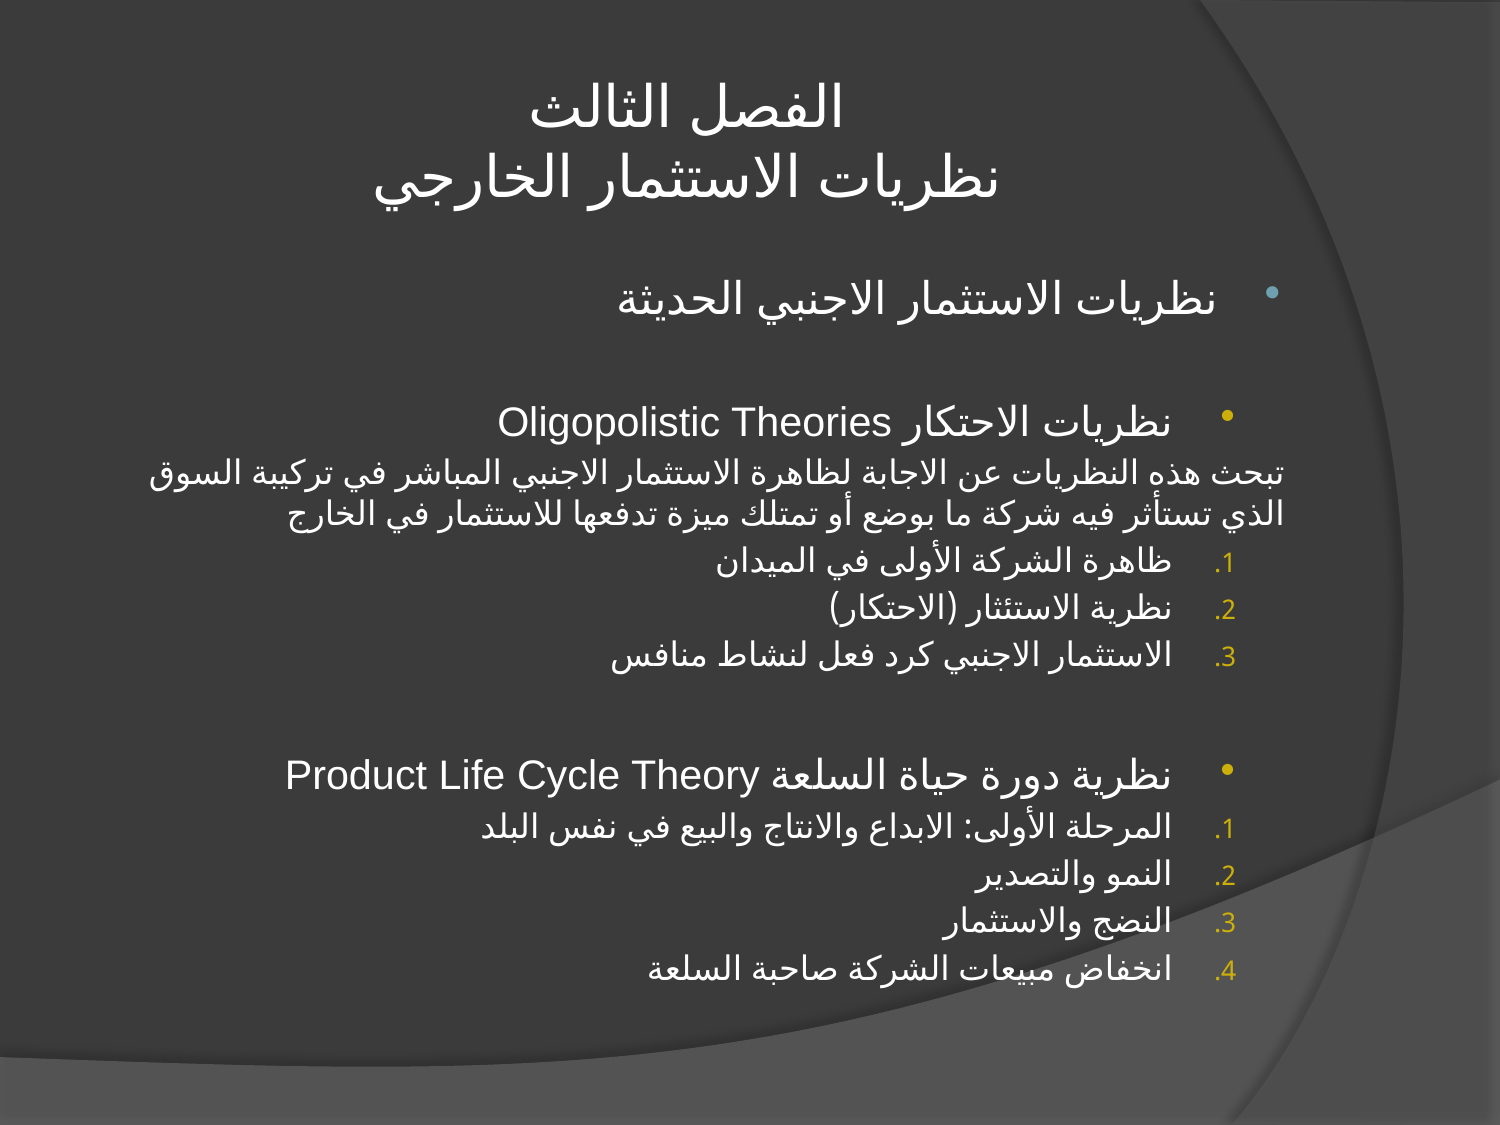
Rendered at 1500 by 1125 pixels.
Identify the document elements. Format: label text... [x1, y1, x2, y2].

list نظريات الاستثمار الاجنبي الحديثة نظريات الاحتكار Oligopolistic Theories تبحث هذه النظريات عن الاجابة لظاهرة الاستثمار الاجنبي المباشر في تركيبة السوق الذي تستأثر فيه شركة ما بوضع أو تمتلك ميزة تدفعها للاستثمار في الخارج ظاهرة الشركة الأولى في الميدان نظرية الاستئثار (الاحتكار) الاستثمار الاجنبي كرد فعل لنشاط منافس نظرية دورة حياة السلعة Product Life Cycle Theory المرحلة الأولى: الابداع والانتاج والبيع في نفس البلد النمو والتصدير النضج والاستثمار انخفاض مبيعات الشركة صاحبة السلعة [75, 262, 1300, 1005]
title الفصل الثالث نظريات الاستثمار الخارجي [75, 45, 1300, 233]
